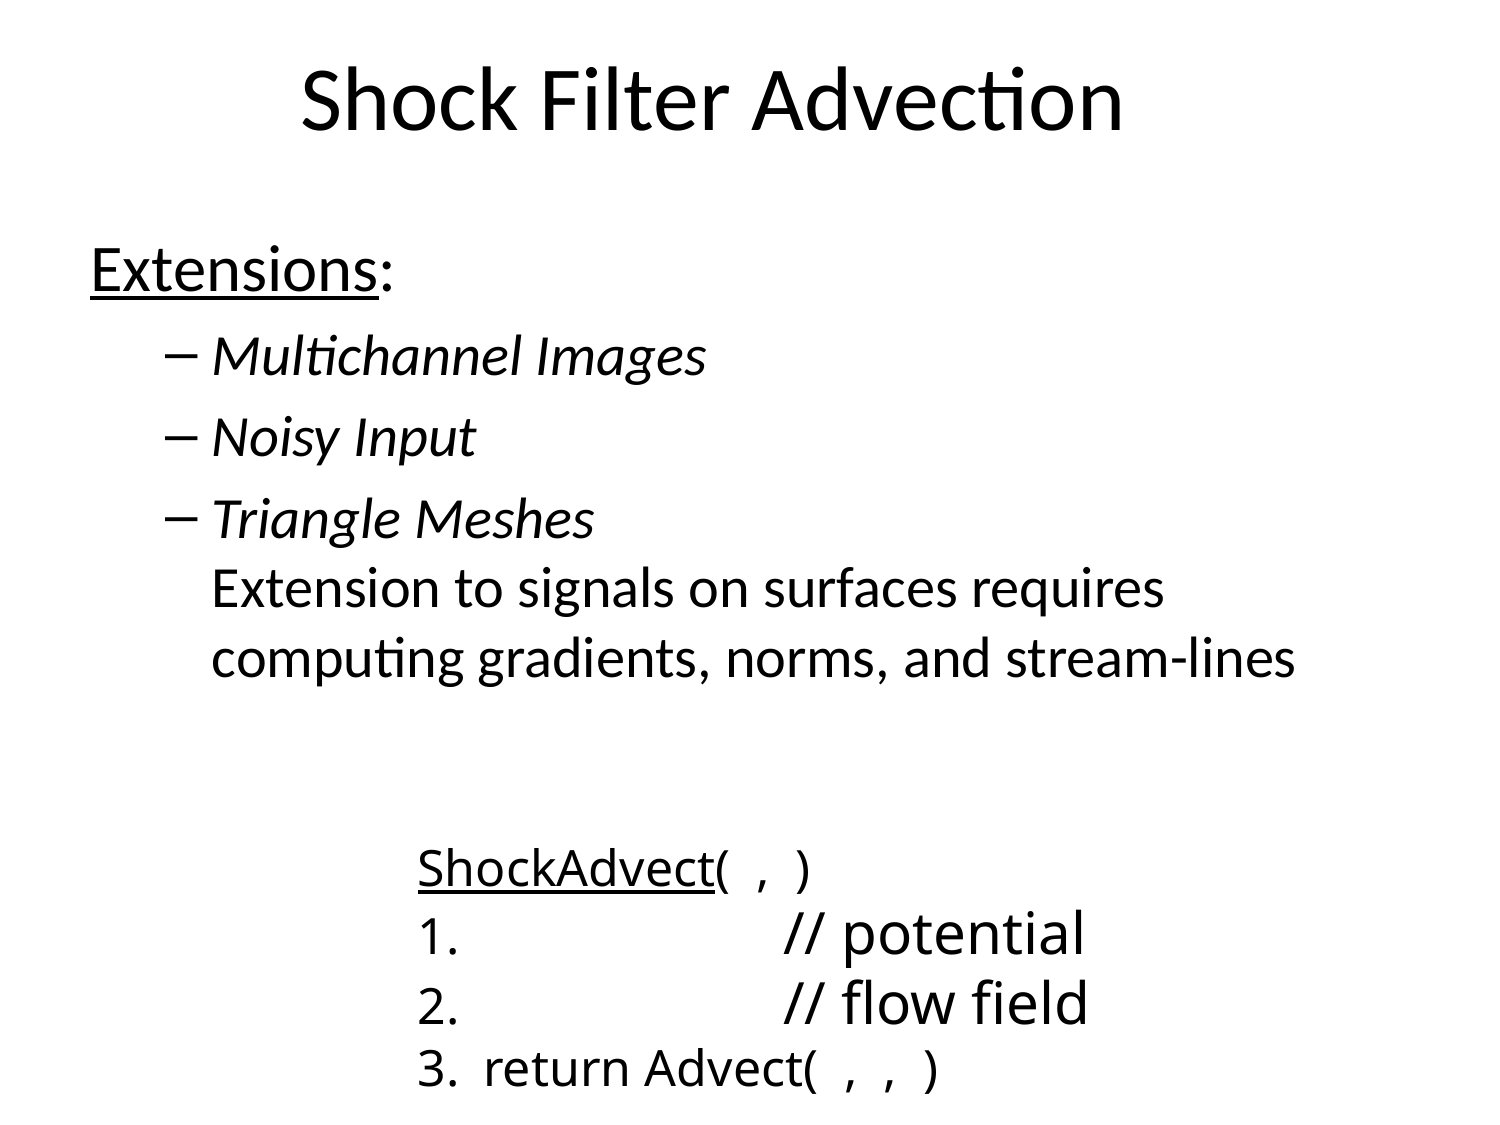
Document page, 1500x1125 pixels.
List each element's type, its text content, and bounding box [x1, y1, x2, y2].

list Extensions: Multichannel Images Noisy Input Triangle Meshes Extension to signals on surfaces requires computing gradients, norms, and stream-lines [75, 217, 1425, 1125]
title Shock Filter Advection [75, 0, 1425, 188]
